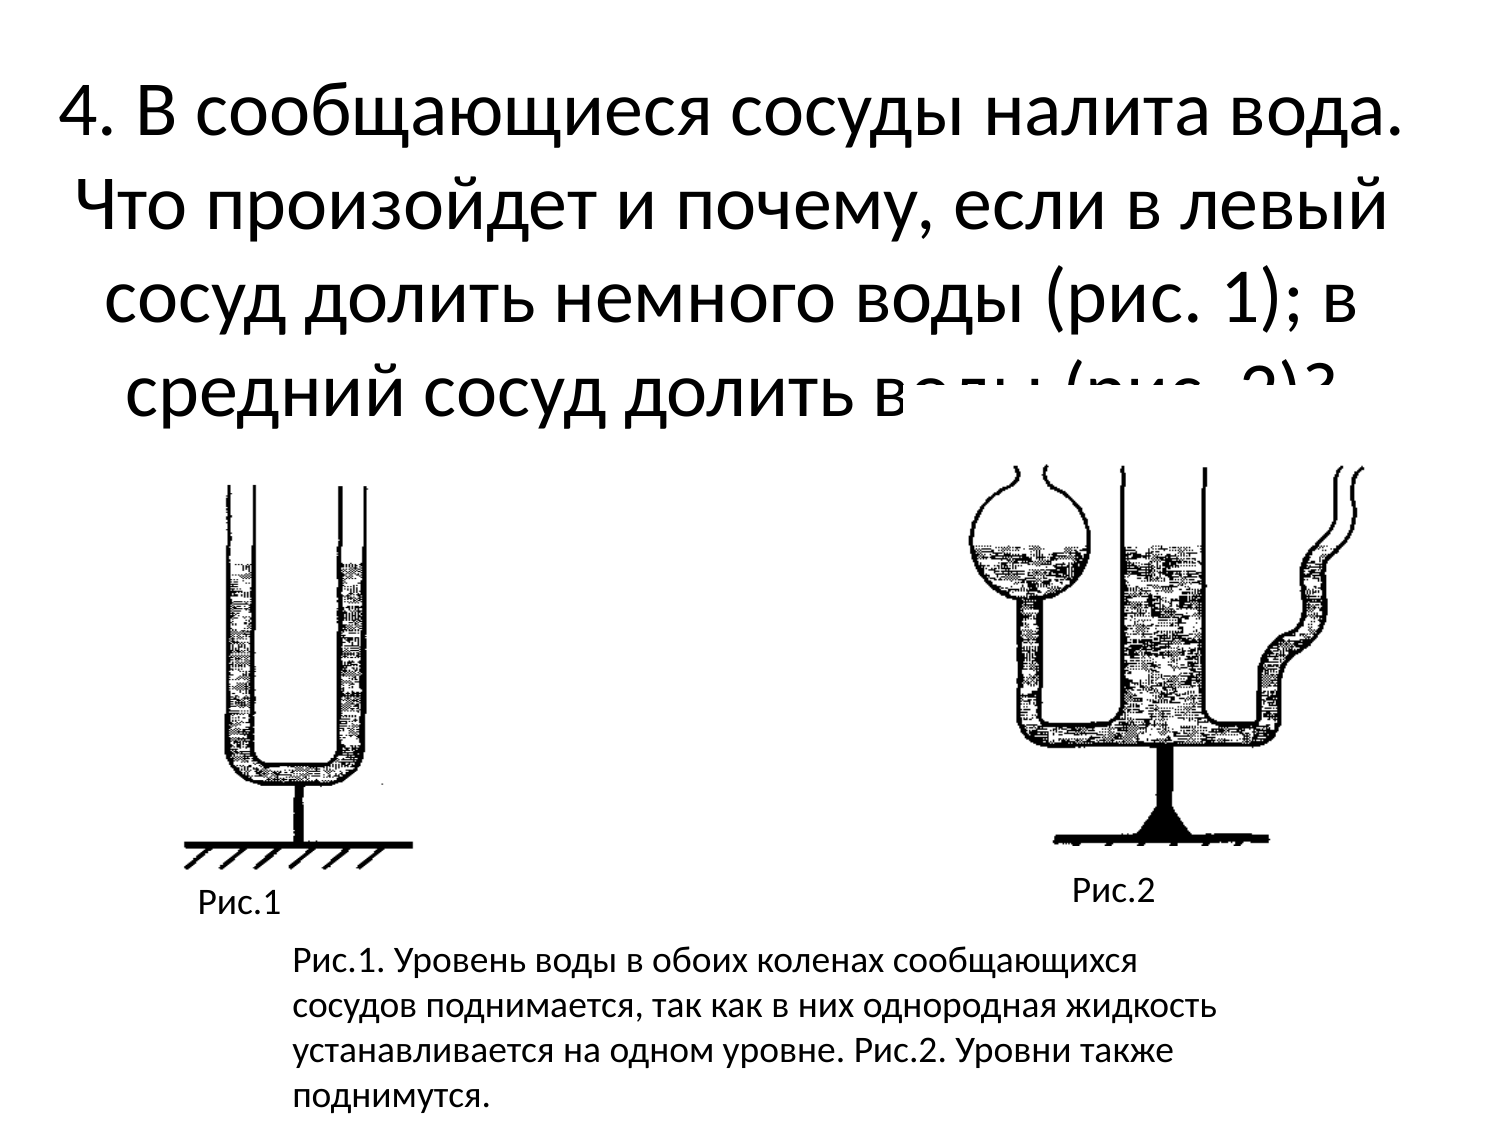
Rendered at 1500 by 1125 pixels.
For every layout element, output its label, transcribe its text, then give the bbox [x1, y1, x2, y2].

text_box Рис.1 [183, 869, 538, 930]
text_box Рис.2 [1057, 857, 1412, 918]
picture [903, 385, 1412, 847]
picture [159, 455, 455, 894]
title 4. В сообщающиеся сосуды налита вода. Что произойдет и почему, если в левый сосуд долить немного воды (рис. 1); в средний сосуд долить воды (рис. 2)? [41, 45, 1425, 445]
text_box Рис.1. Уровень воды в обоих коленах сообщающихся сосудов поднимается, так как в них однородная жидкость устанавливается на одном уровне. Рис.2. Уровни также поднимутся. [277, 928, 1270, 1123]
